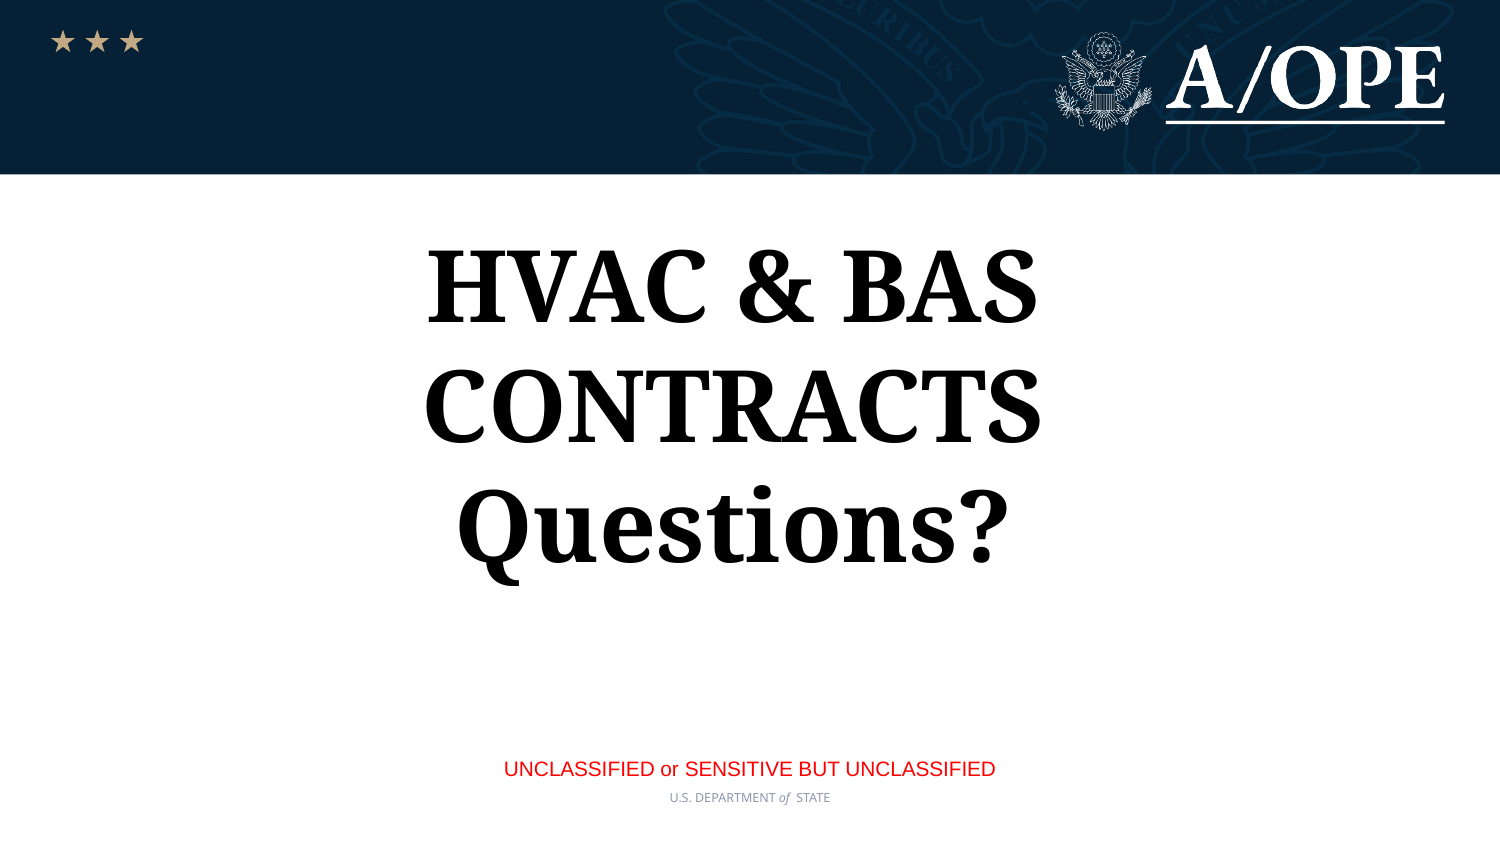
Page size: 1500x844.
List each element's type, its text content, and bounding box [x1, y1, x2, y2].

picture [587, 0, 1500, 174]
text_box UNCLASSIFIED or SENSITIVE BUT UNCLASSIFIED [489, 747, 1011, 788]
title HVAC & BAS CONTRACTS Questions? [211, 67, 1256, 739]
